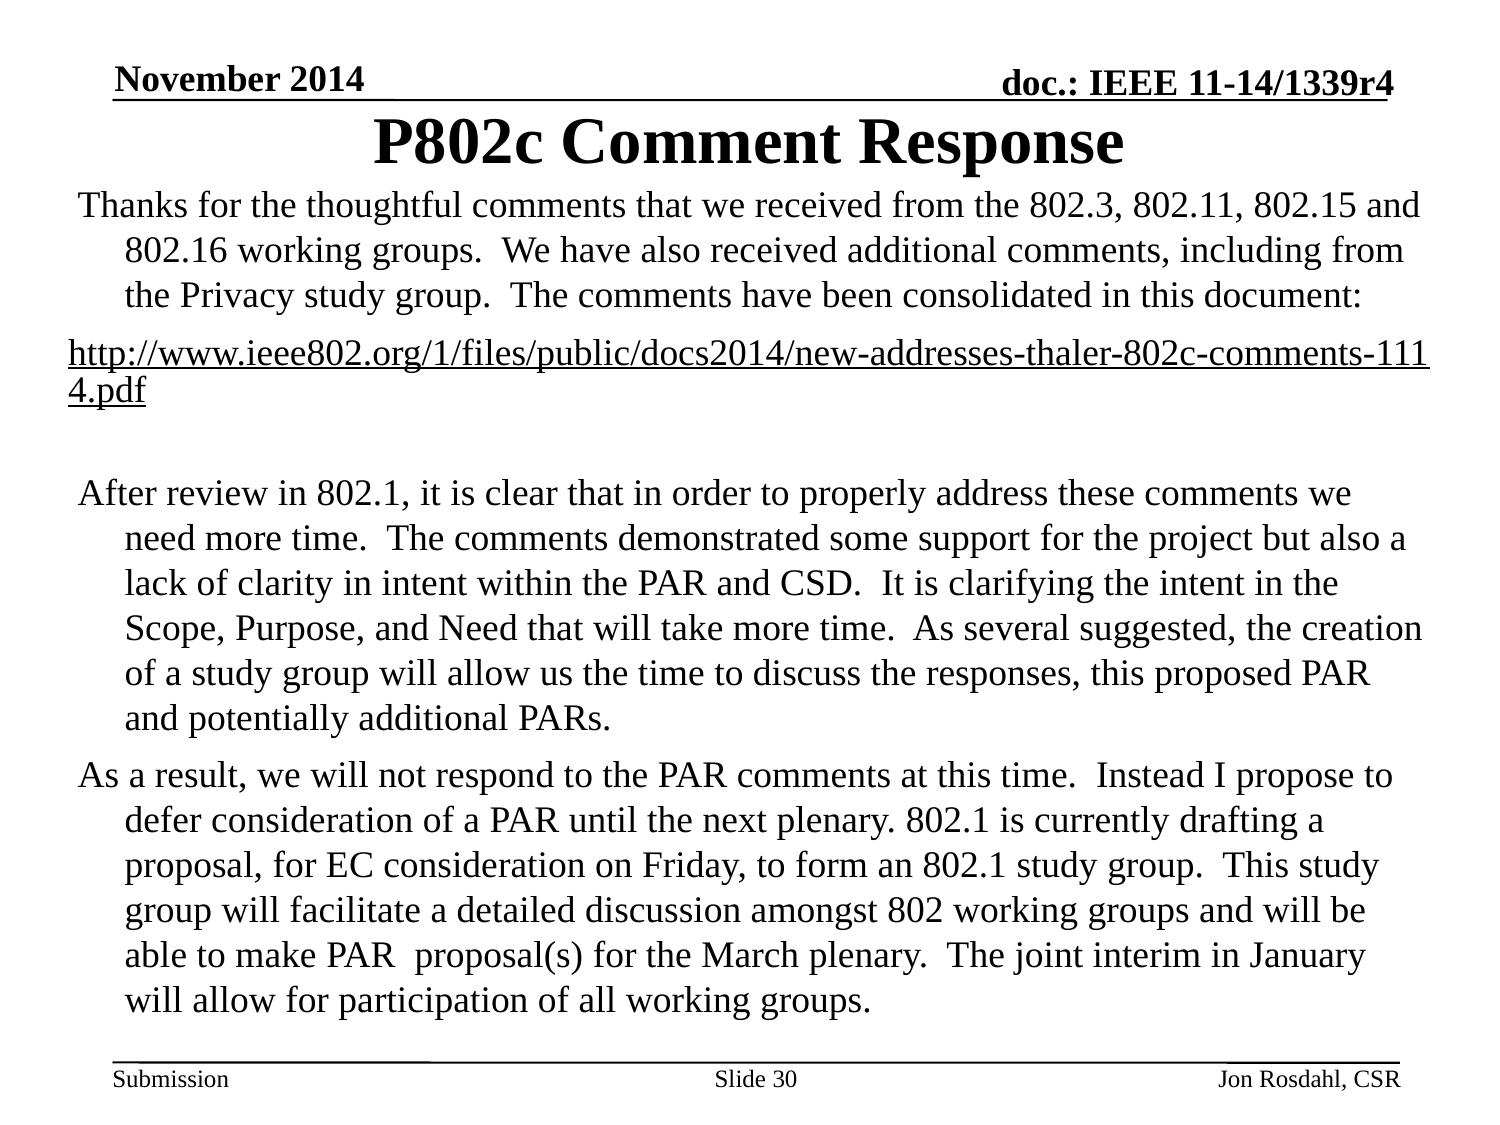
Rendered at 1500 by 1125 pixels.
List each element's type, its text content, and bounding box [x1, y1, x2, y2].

list Thanks for the thoughtful comments that we received from the 802.3, 802.11, 802.15 and 802.16 working groups. We have also received additional comments, including from the Privacy study group. The comments have been consolidated in this document: http://www.ieee802.org/1/files/public/docs2014/new-addresses-thaler-802c-comments-1114.pdf After review in 802.1, it is clear that in order to properly address these comments we need more time. The comments demonstrated some support for the project but also a lack of clarity in intent within the PAR and CSD. It is clarifying the intent in the Scope, Purpose, and Need that will take more time. As several suggested, the creation of a study group will allow us the time to discuss the responses, this proposed PAR and potentially additional PARs. As a result, we will not respond to the PAR comments at this time. Instead I propose to defer consideration of a PAR until the next plenary. 802.1 is currently drafting a proposal, for EC consideration on Friday, to form an 802.1 study group. This study group will facilitate a detailed discussion amongst 802 working groups and will be able to make PAR proposal(s) for the March plenary. The joint interim in January will allow for participation of all working groups. [52, 172, 1448, 1059]
slide_number Slide 30 [712, 1061, 800, 1123]
title P802c Comment Response [112, 112, 1388, 162]
footer Jon Rosdahl, CSR [878, 1061, 1402, 1093]
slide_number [114, 54, 423, 100]
